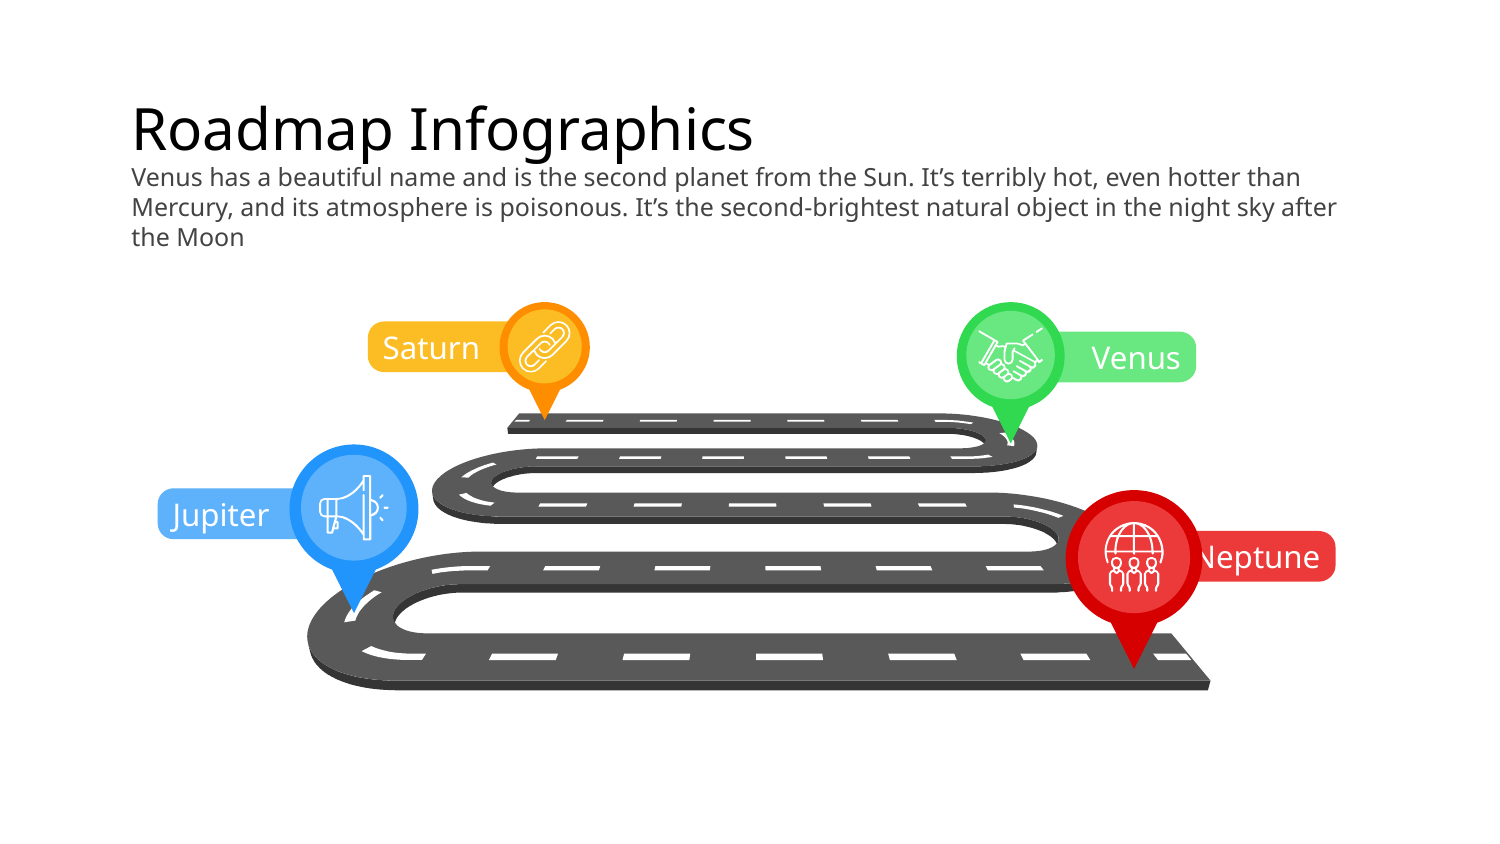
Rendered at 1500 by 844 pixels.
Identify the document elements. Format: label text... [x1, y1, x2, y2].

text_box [306, 413, 1211, 691]
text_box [367, 301, 591, 421]
title Roadmap Infographics [116, 88, 1384, 166]
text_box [157, 444, 419, 614]
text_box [956, 301, 1197, 444]
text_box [1065, 489, 1336, 670]
text_box Venus has a beautiful name and is the second planet from the Sun. It’s terribly hot, even hotter than Mercury, and its atmosphere is poisonous. It’s the second-brightest natural object in the night sky after the Moon [116, 166, 1384, 246]
